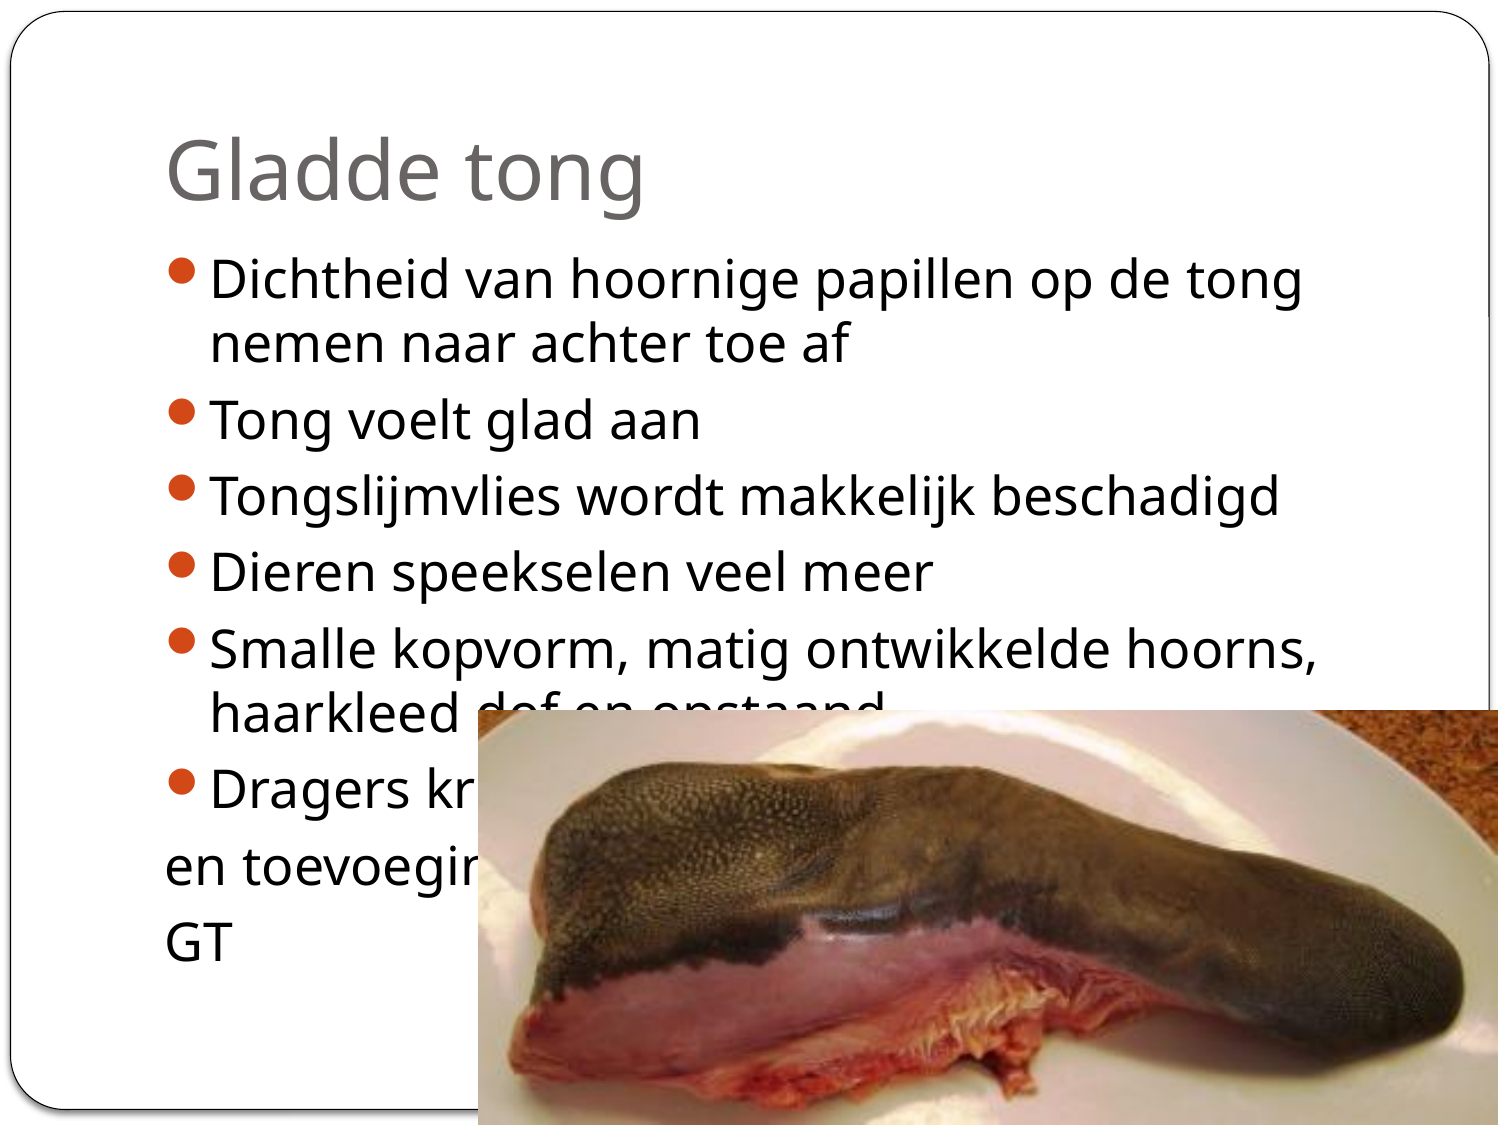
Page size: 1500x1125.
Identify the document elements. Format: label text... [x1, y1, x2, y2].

picture [477, 710, 1499, 1125]
title Gladde tong [150, 45, 1425, 233]
list Dichtheid van hoornige papillen op de tong nemen naar achter toe af Tong voelt glad aan Tongslijmvlies wordt makkelijk beschadigd Dieren speekselen veel meer Smalle kopvorm, matig ontwikkelde hoorns, haarkleed dof en opstaand Dragers krijg- en toevoeging GT [150, 237, 1425, 988]
